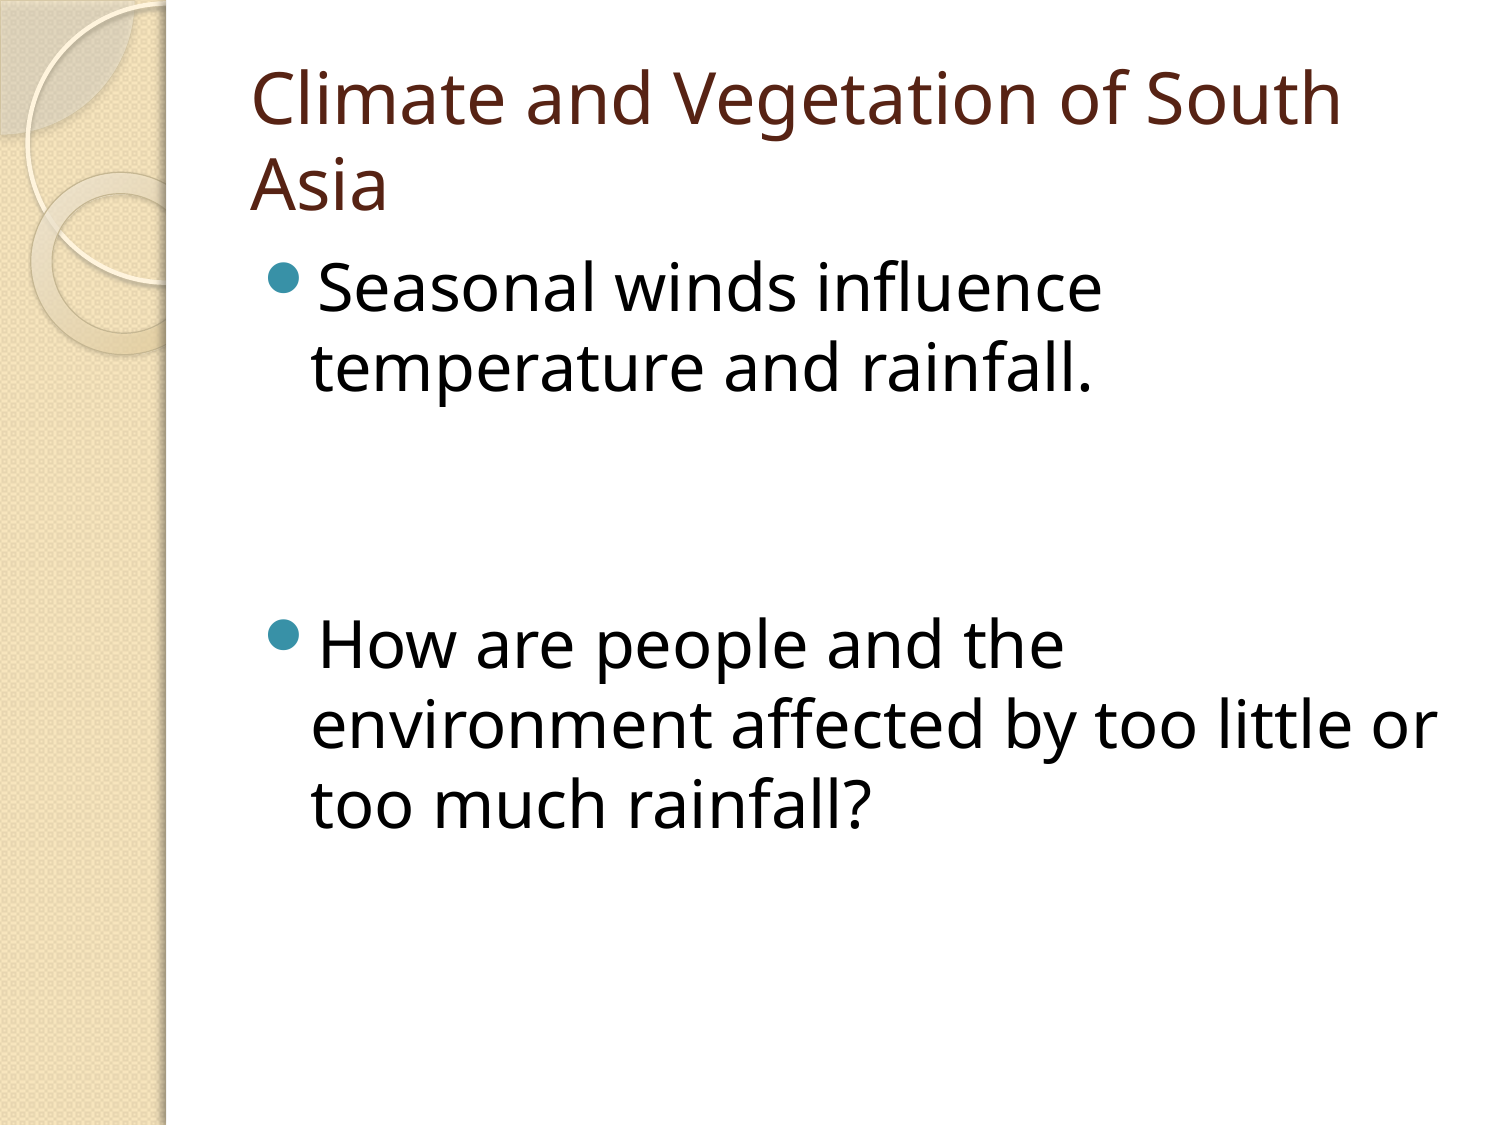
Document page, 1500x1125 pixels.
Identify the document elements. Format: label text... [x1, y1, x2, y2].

list Seasonal winds influence temperature and rainfall. How are people and the environment affected by too little or too much rainfall? [235, 237, 1466, 1025]
title Climate and Vegetation of South Asia [235, 45, 1466, 233]
